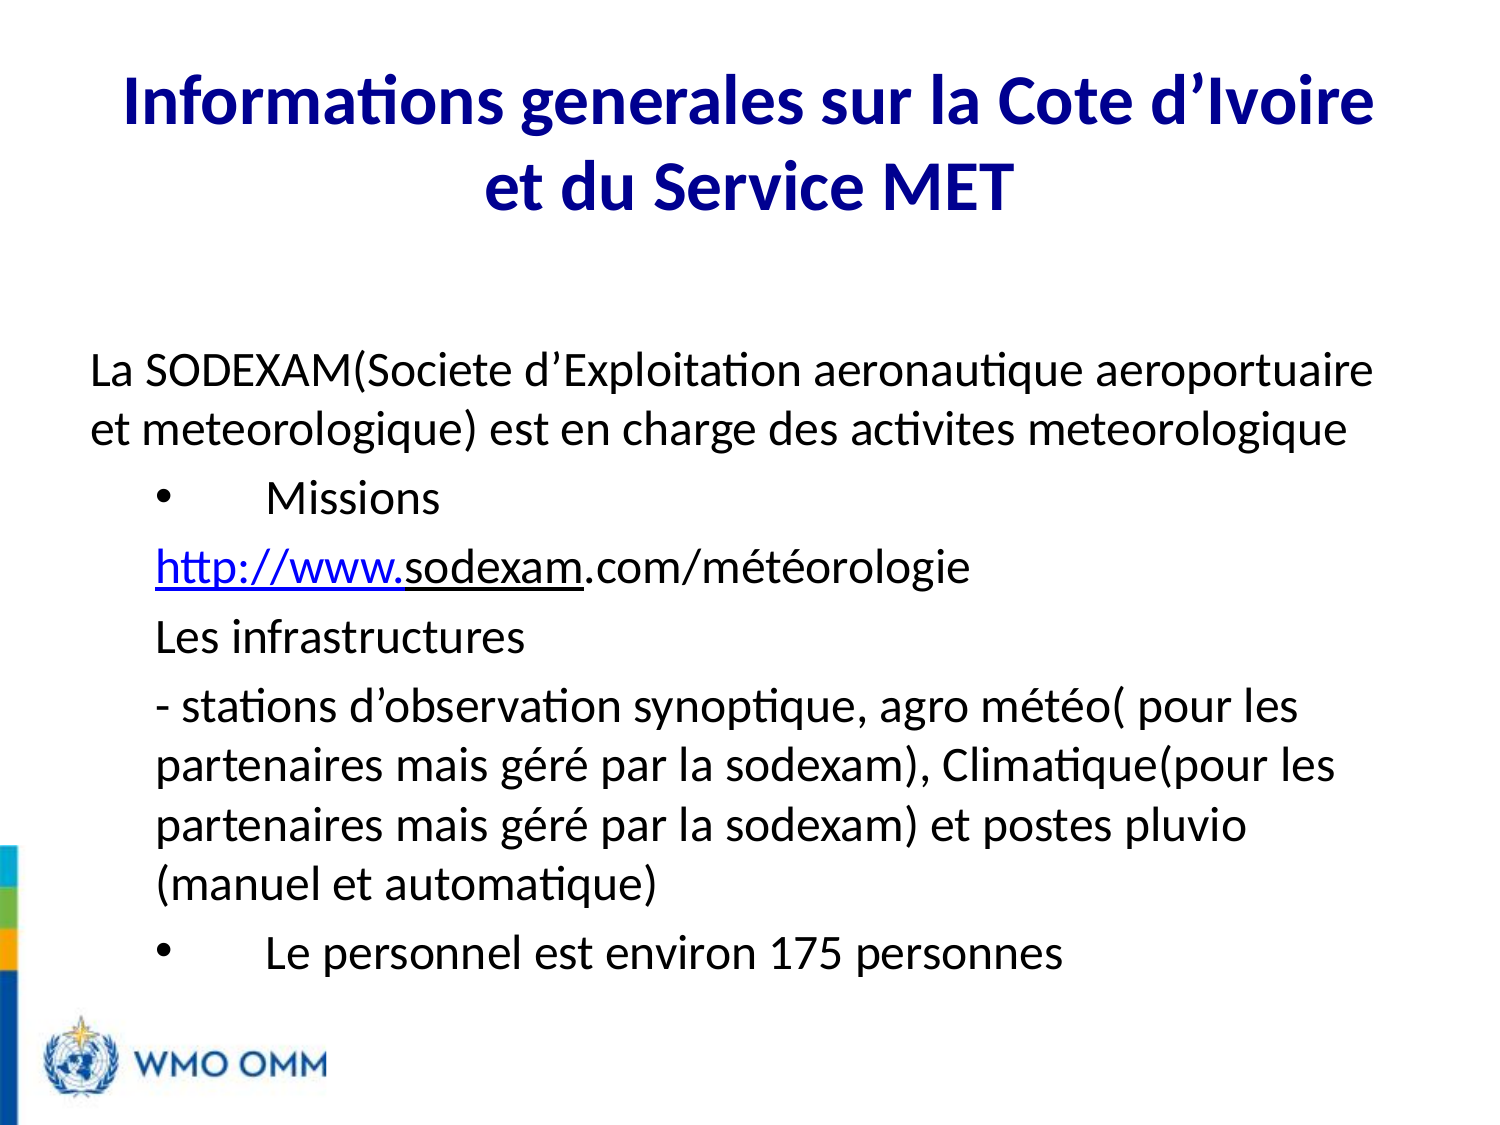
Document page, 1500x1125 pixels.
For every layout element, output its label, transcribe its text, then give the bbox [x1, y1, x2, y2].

list La SODEXAM(Societe d’Exploitation aeronautique aeroportuaire et meteorologique) est en charge des activites meteorologique Missions http://www.sodexam.com/météorologie Les infrastructures - stations d’observation synoptique, agro météo( pour les partenaires mais géré par la sodexam), Climatique(pour les partenaires mais géré par la sodexam) et postes pluvio (manuel et automatique) Le personnel est environ 175 personnes [75, 262, 1425, 1005]
title Informations generales sur la Cote d’Ivoire et du Service MET [75, 45, 1425, 233]
picture [0, 845, 327, 1125]
